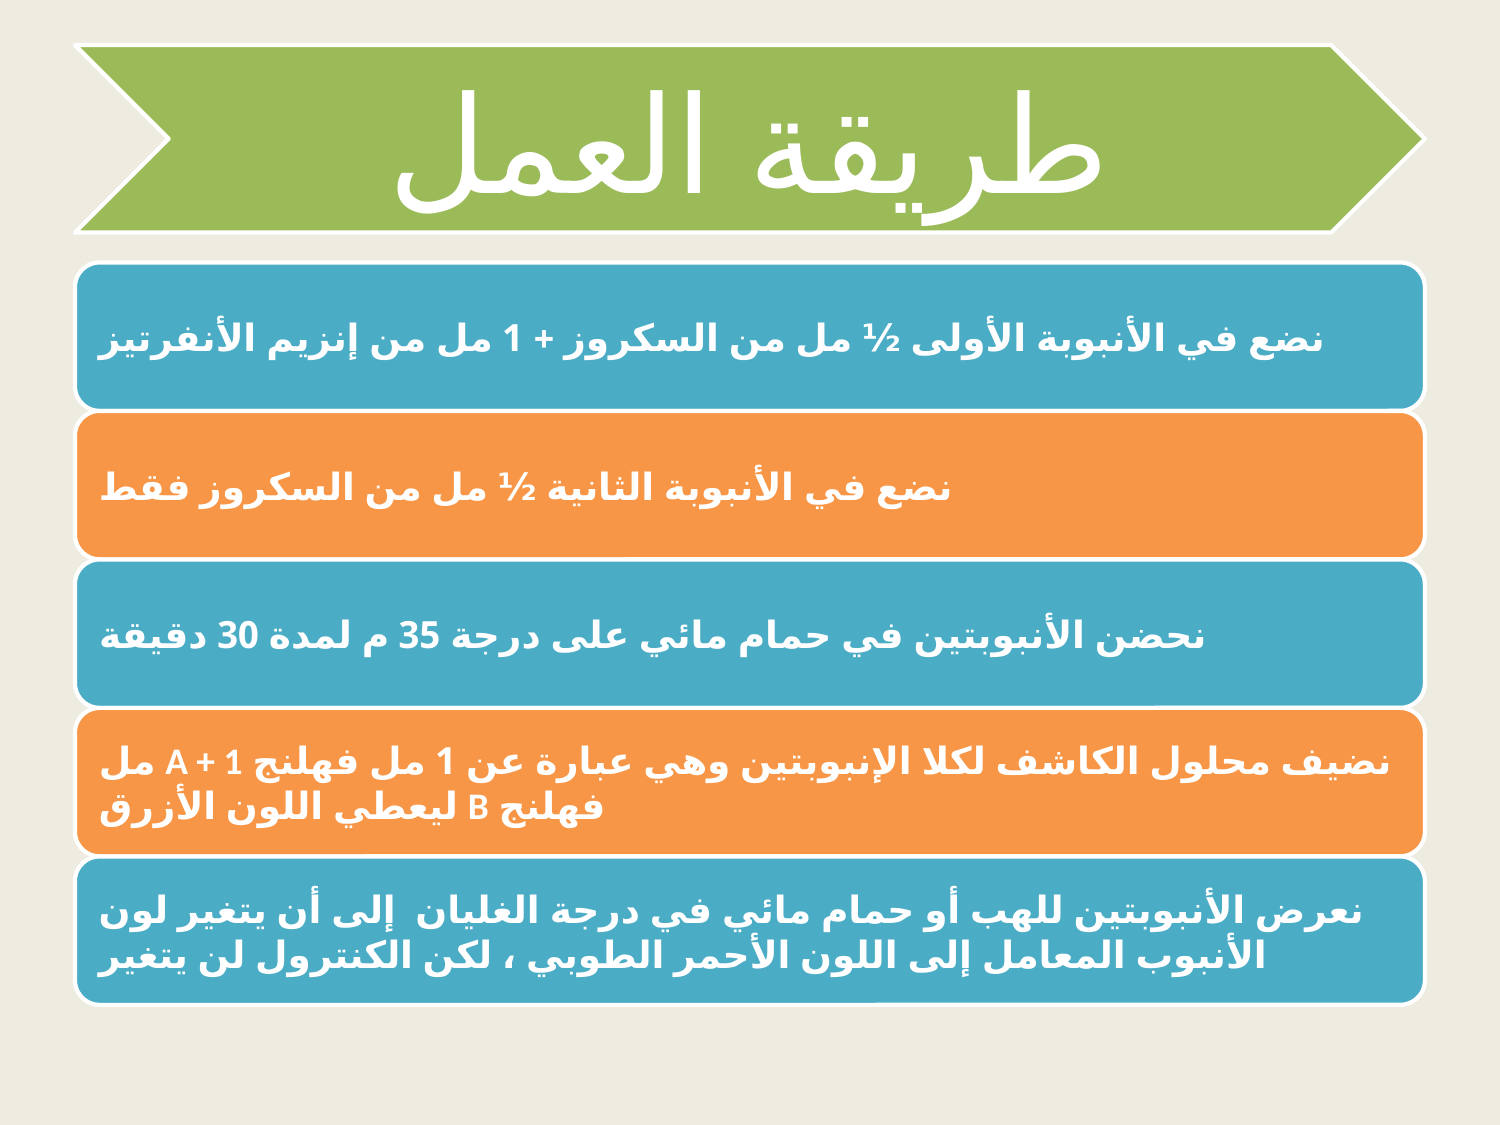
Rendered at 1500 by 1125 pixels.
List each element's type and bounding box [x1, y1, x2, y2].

list [74, 262, 1426, 1006]
text_box [74, 44, 1426, 233]
